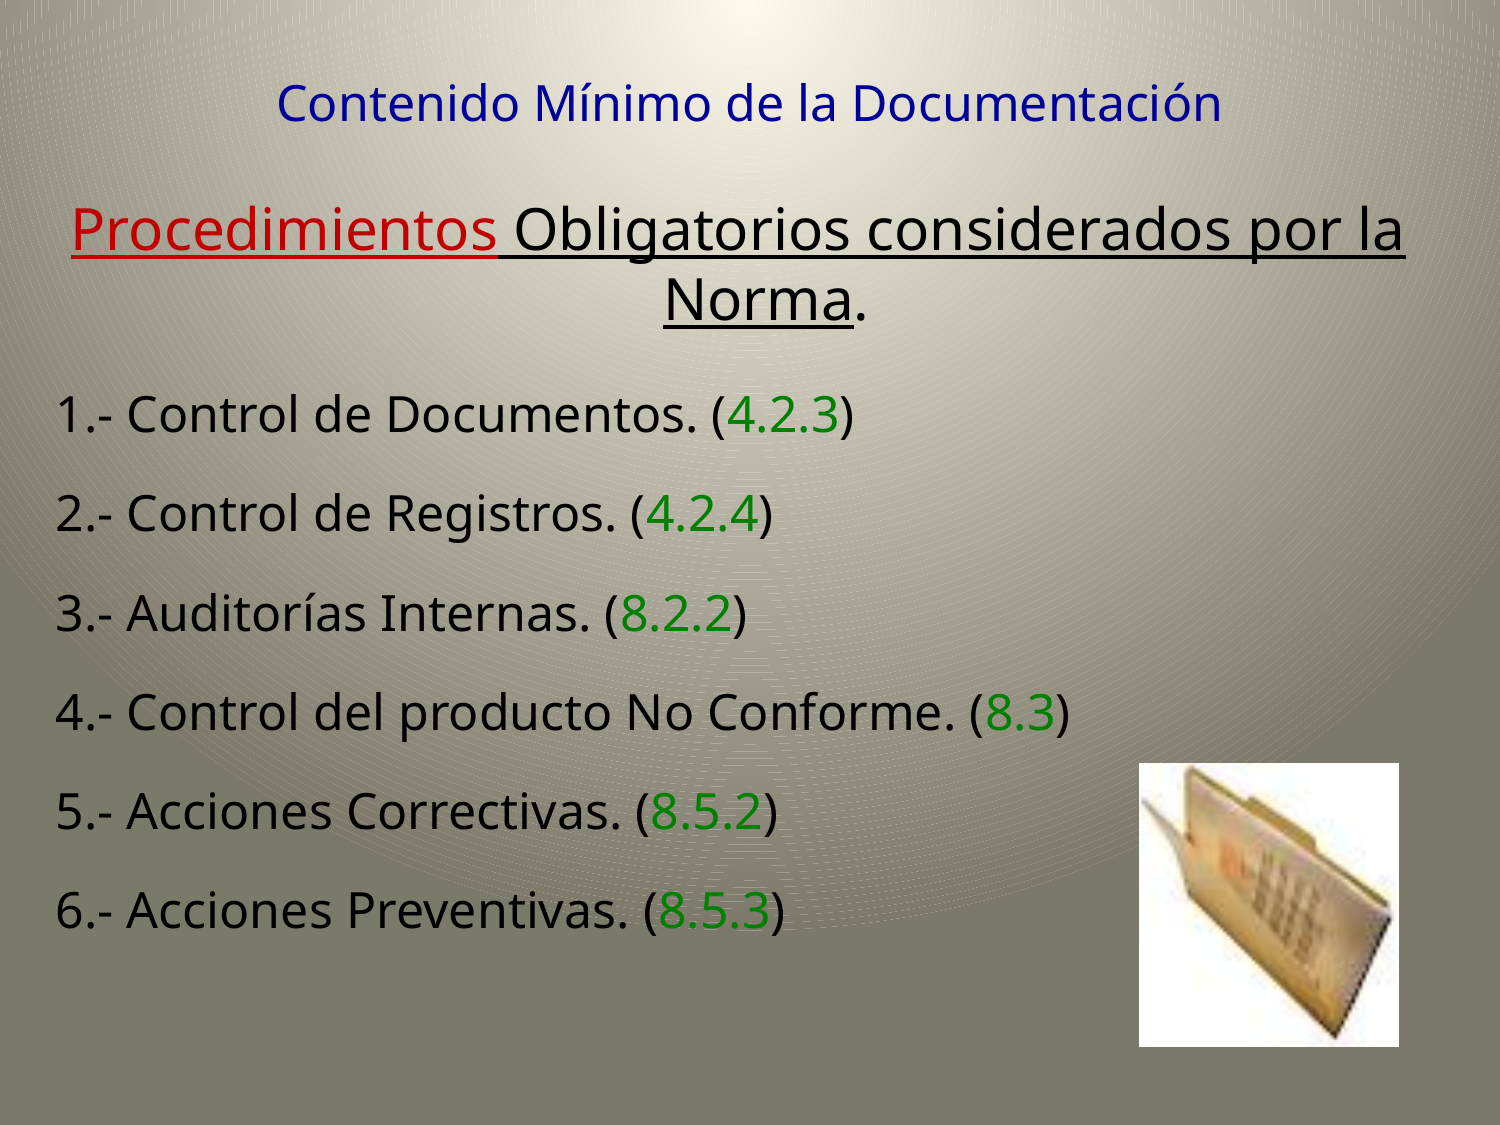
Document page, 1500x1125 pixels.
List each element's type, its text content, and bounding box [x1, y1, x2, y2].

text_box Procedimientos Obligatorios considerados por la Norma. 1.- Control de Documentos. (4.2.3) 2.- Control de Registros. (4.2.4) 3.- Auditorías Internas. (8.2.2) 4.- Control del producto No Conforme. (8.3) 5.- Acciones Correctivas. (8.5.2) 6.- Acciones Preventivas. (8.5.3) [41, 184, 1436, 1059]
title Contenido Mínimo de la Documentación [0, 30, 1500, 173]
picture [1139, 762, 1399, 1048]
